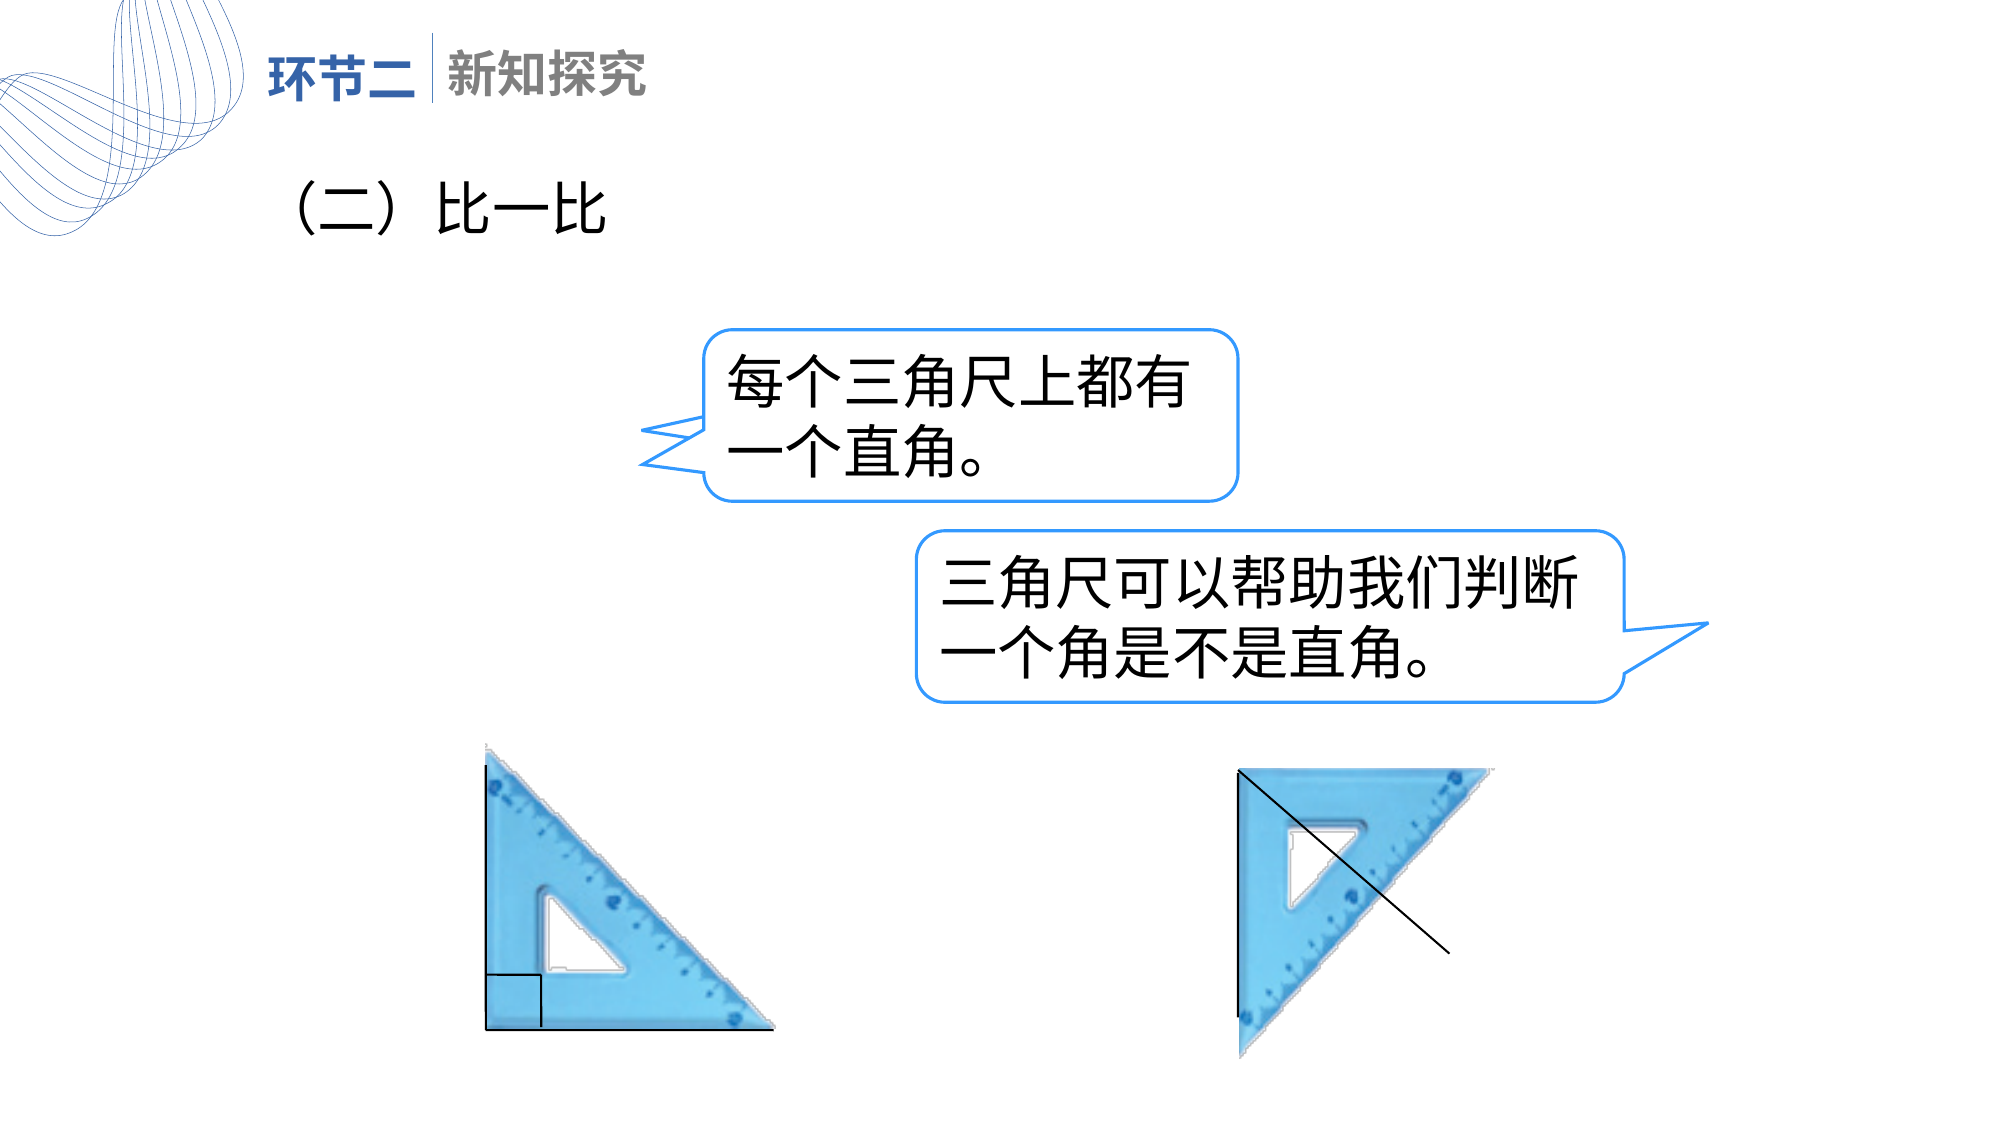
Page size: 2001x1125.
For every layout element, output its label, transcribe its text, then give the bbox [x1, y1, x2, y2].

picture [1239, 768, 1505, 1064]
text_box 三角尺可以帮助我们判断 一个角是不是直角。 [916, 530, 1709, 703]
text_box 每个三角尺上都有 一个直角。 [642, 329, 1239, 502]
text_box 这是一副三角尺。 [641, 416, 703, 438]
text_box （二）比一比 [244, 165, 662, 250]
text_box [252, 32, 663, 116]
picture [485, 734, 781, 1029]
